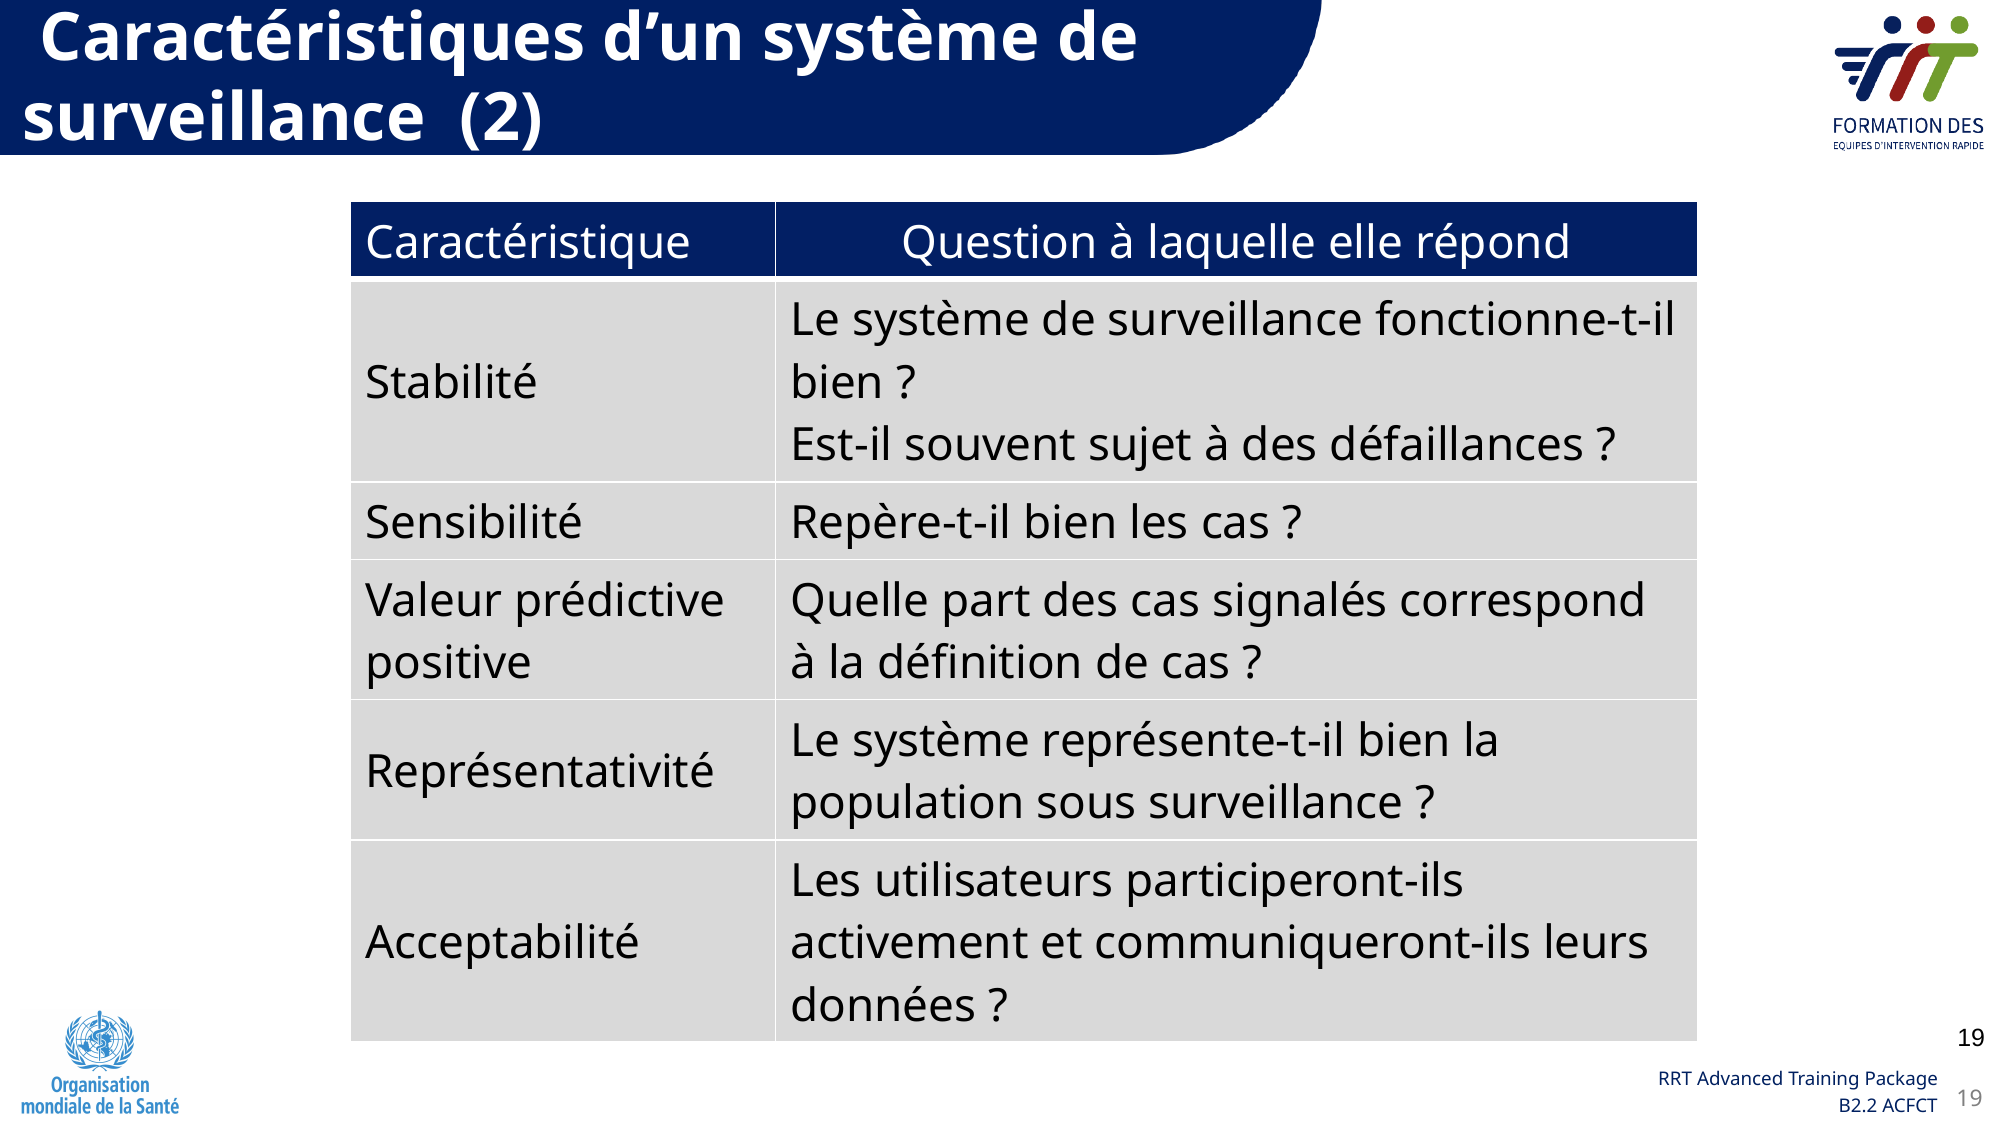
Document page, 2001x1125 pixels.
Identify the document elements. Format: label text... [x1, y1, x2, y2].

table_header Question à laquelle elle répond [776, 202, 1697, 276]
table_cell Acceptabilité [351, 841, 775, 1041]
table_header Caractéristique [351, 202, 775, 276]
table_cell Valeur prédictive positive [351, 560, 775, 699]
table_cell Quelle part des cas signalés correspond à la définition de cas ? [776, 560, 1697, 699]
text_box Caractéristiques d’un système de surveillance (2) [7, 0, 1260, 161]
picture [0, 0, 7, 155]
table_cell Le système de surveillance fonctionne-t-il bien ? Est-il souvent sujet à des défaillances ? [776, 282, 1697, 481]
table_cell Les utilisateurs participeront-ils activement et communiqueront-ils leurs données ? [776, 841, 1697, 1041]
picture [1833, 15, 1984, 151]
table_cell Stabilité [351, 282, 775, 481]
table_cell Repère-t-il bien les cas ? [776, 483, 1697, 559]
picture [20, 1009, 180, 1115]
table_cell Représentativité [351, 700, 775, 839]
slide_number 19 [1650, 1014, 2000, 1093]
picture [1260, 0, 1322, 155]
table_cell Sensibilité [351, 483, 775, 559]
table_cell Le système représente-t-il bien la population sous surveillance ? [776, 700, 1697, 839]
